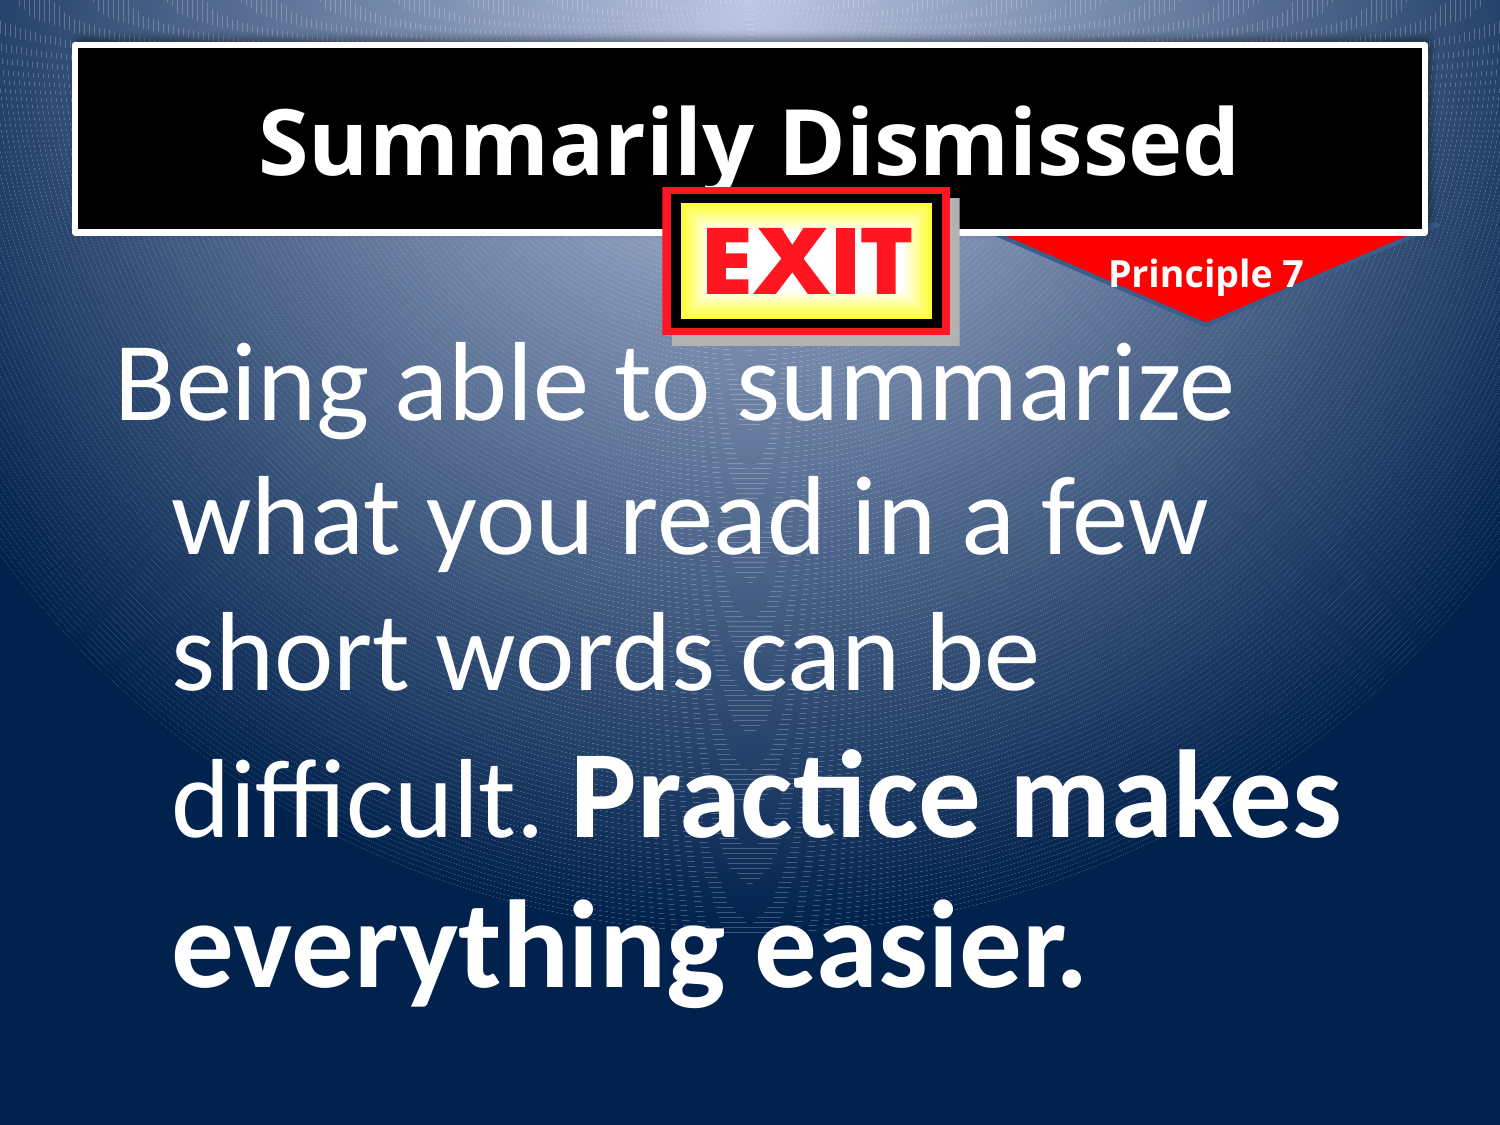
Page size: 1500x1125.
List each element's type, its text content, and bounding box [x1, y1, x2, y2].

text_box Principle 7 [999, 238, 1413, 299]
picture [662, 187, 960, 346]
title Summarily Dismissed [72, 42, 1428, 236]
list Being able to summarize what you read in a few short words can be difficult. Practice makes everything easier. [99, 299, 1450, 1093]
